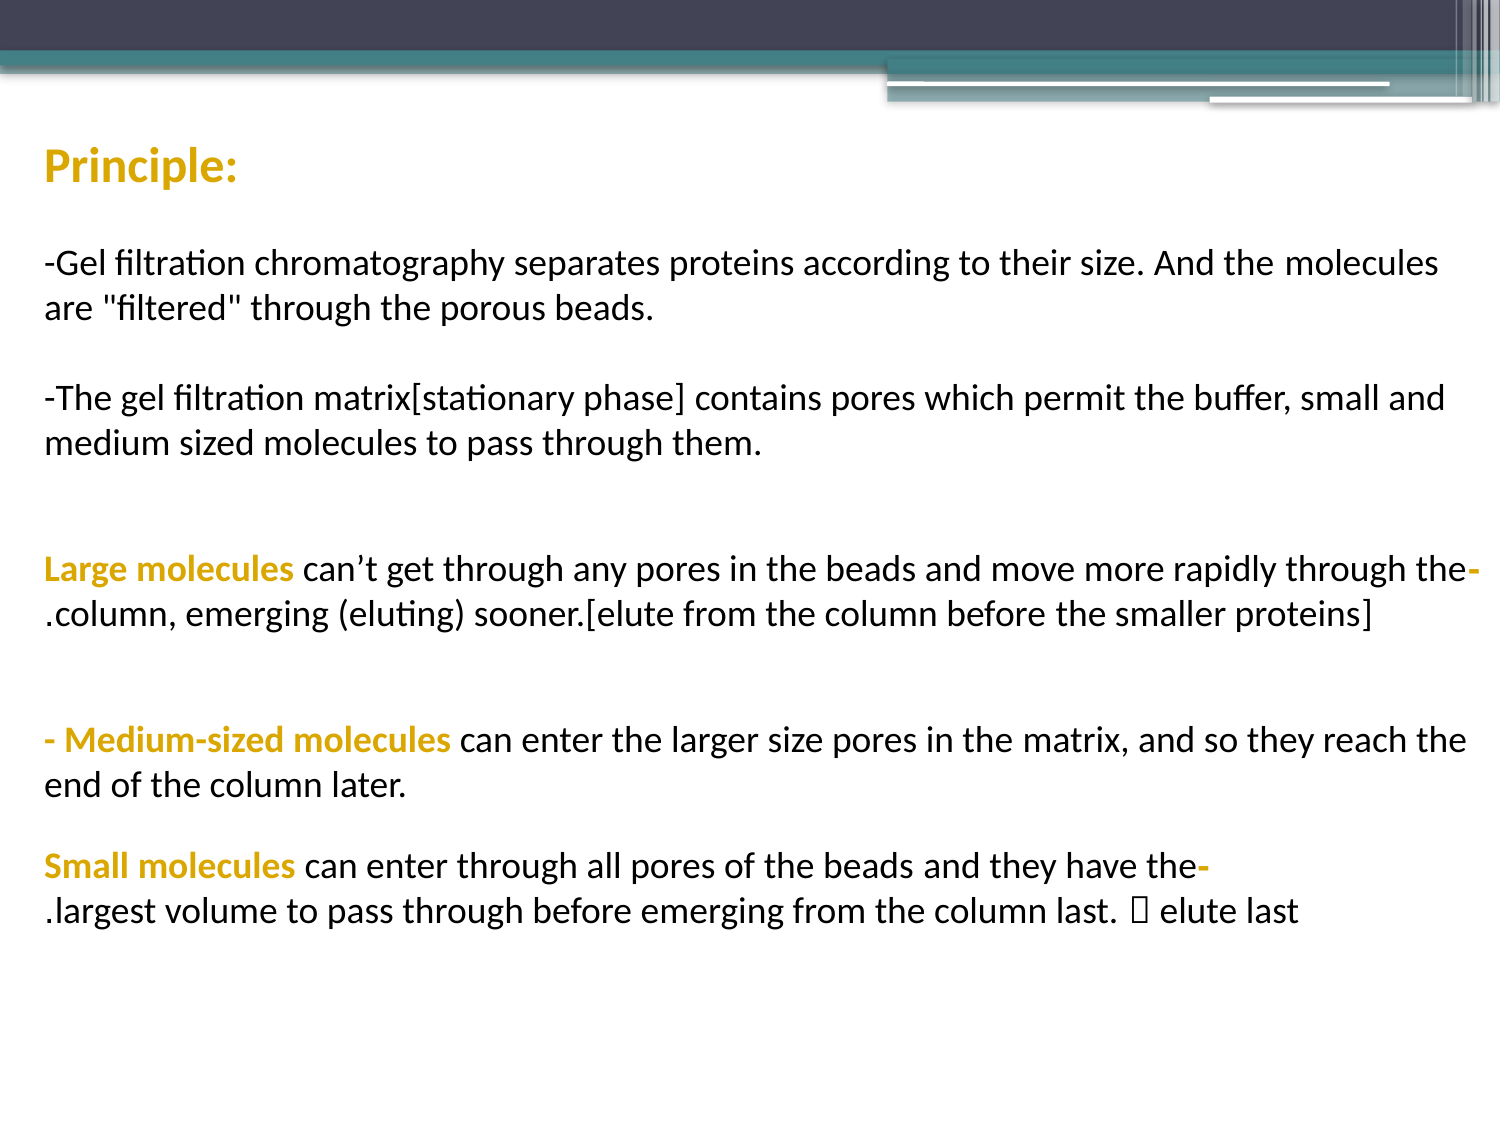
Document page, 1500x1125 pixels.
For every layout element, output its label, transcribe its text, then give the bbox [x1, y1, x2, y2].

text_box Principle: -Gel filtration chromatography separates proteins according to their size. And the molecules are "filtered" through the porous beads. -The gel filtration matrix[stationary phase] contains pores which permit the buffer, small and medium sized molecules to pass through them. -Large molecules can’t get through any pores in the beads and move more rapidly through the column, emerging (eluting) sooner.[elute from the column before the smaller proteins]. - Medium-sized molecules can enter the larger size pores in the matrix, and so they reach the end of the column later. -Small molecules can enter through all pores of the beads and they have the largest volume to pass through before emerging from the column last.  elute last. [29, 125, 1500, 1029]
